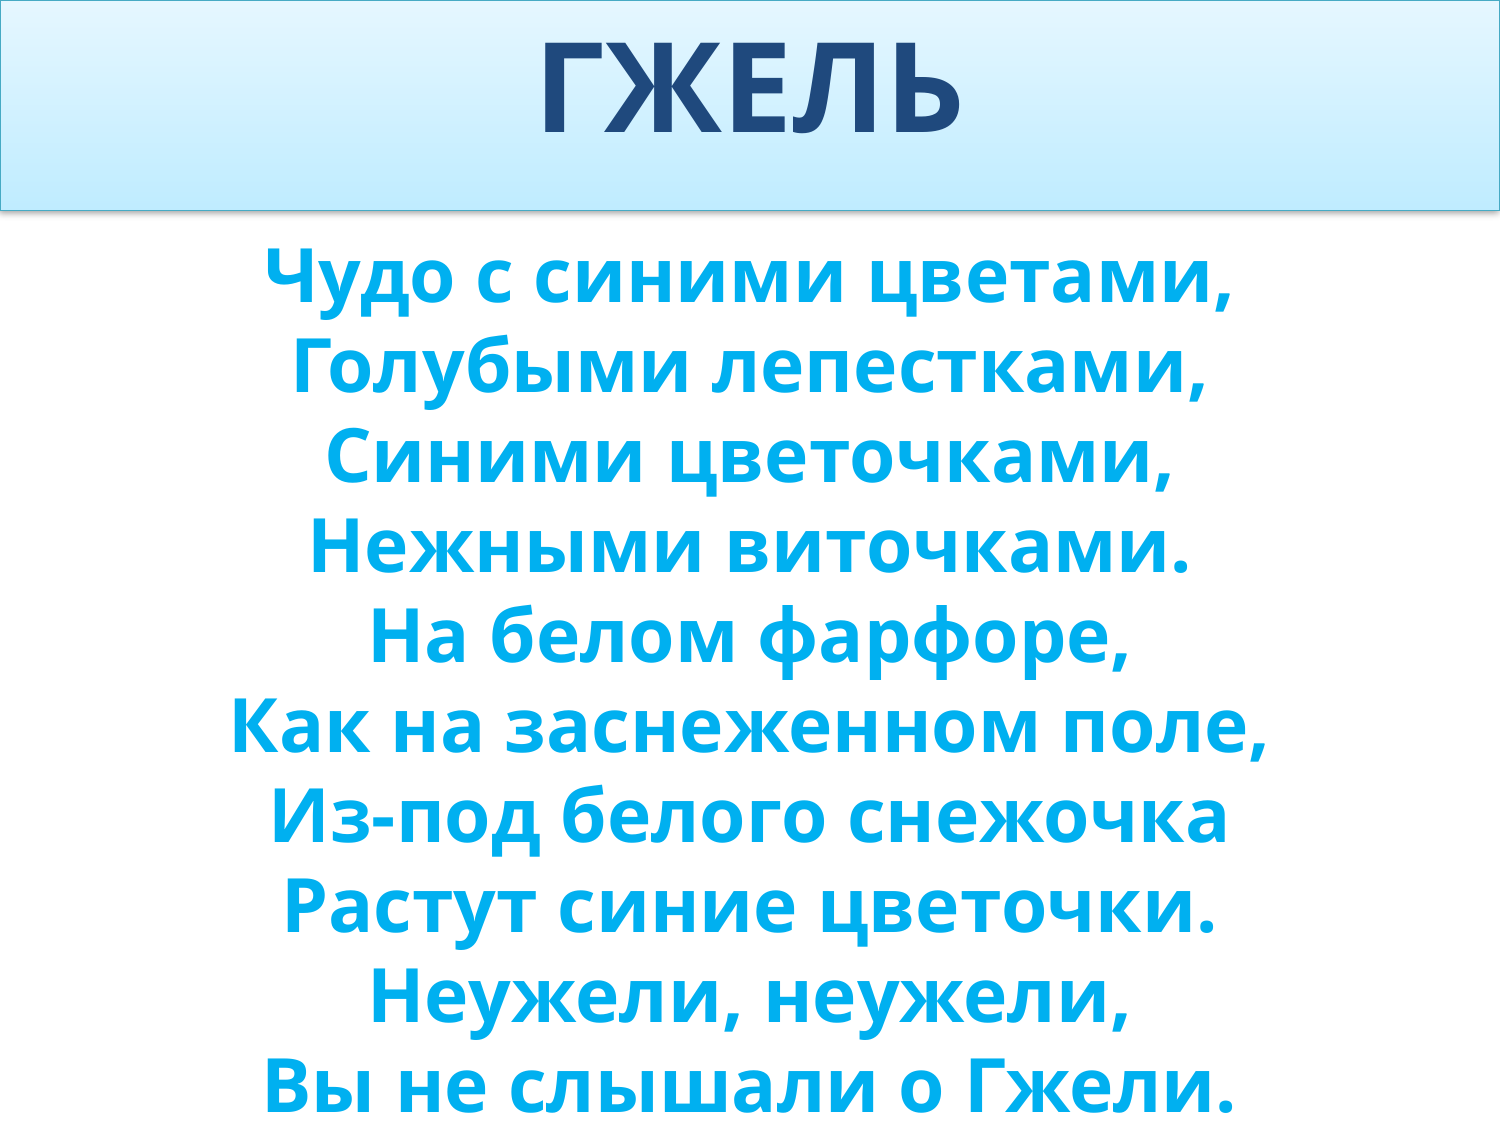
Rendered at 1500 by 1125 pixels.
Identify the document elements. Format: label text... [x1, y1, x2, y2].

text_box ГЖЕЛЬ [0, 0, 1500, 211]
text_box Чудо с синими цветами, Голубыми лепестками, Синими цветочками, Нежными виточками. На белом фарфоре, Как на заснеженном поле, Из-под белого снежочка Растут синие цветочки. Неужели, неужели, Вы не слышали о Гжели. [0, 219, 1500, 1125]
